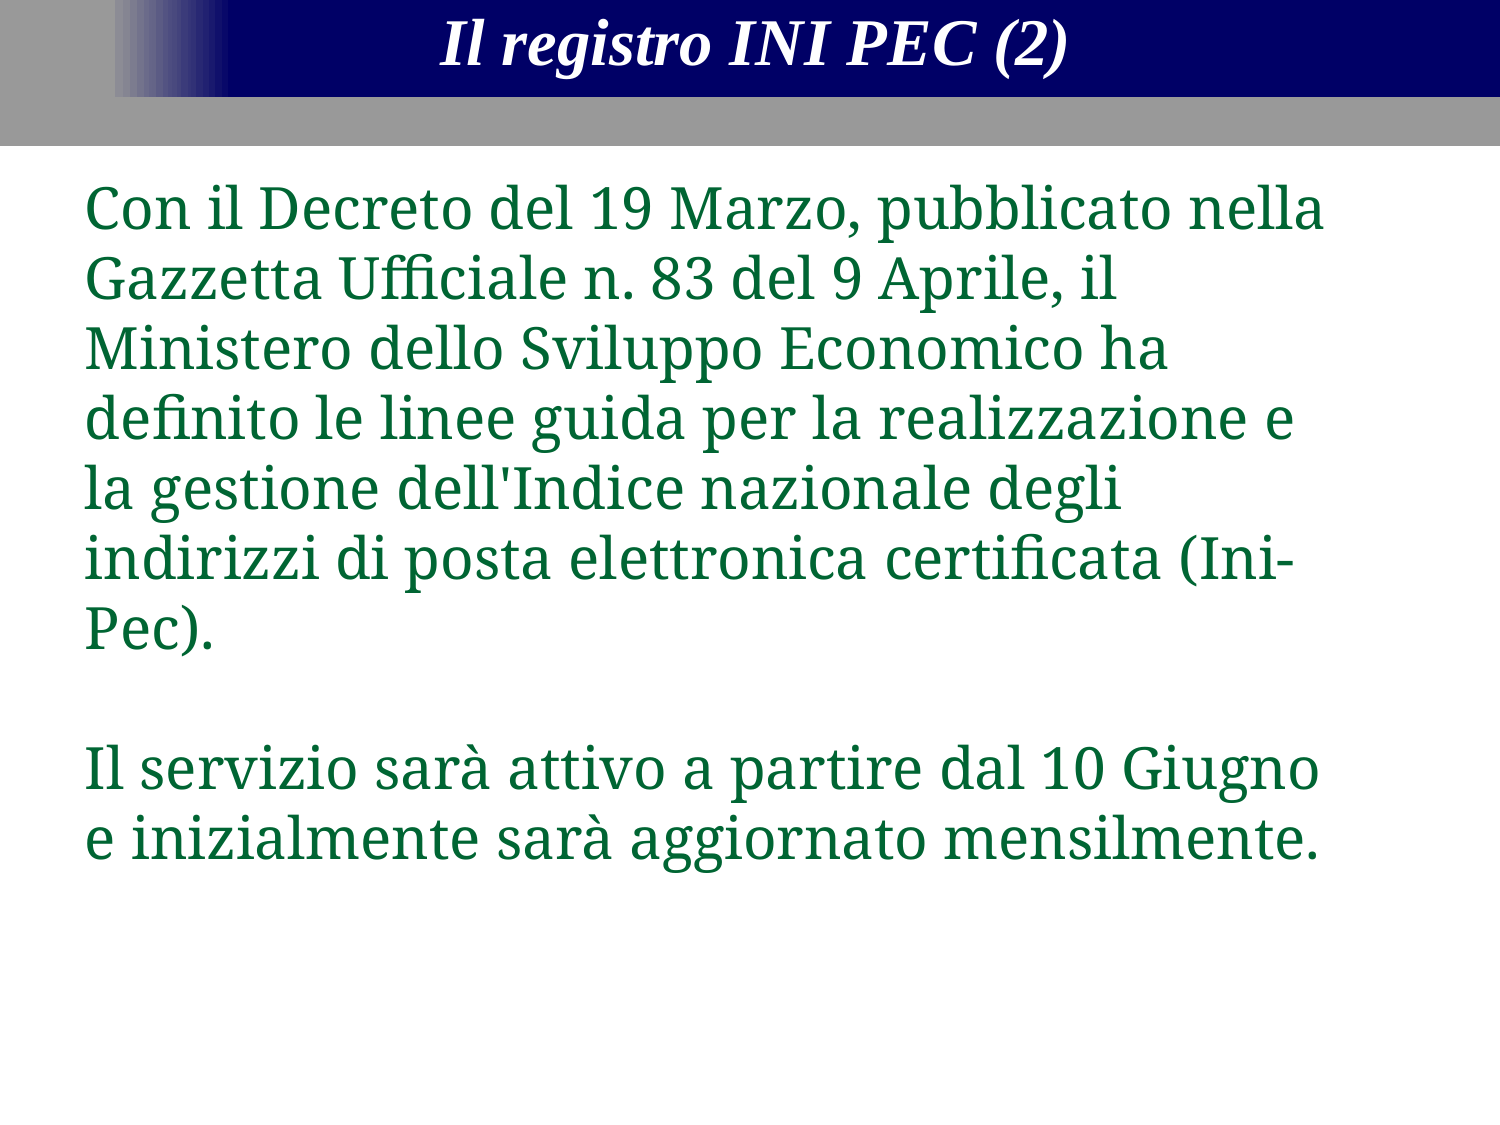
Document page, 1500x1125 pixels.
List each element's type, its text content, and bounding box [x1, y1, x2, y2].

text_box Con il Decreto del 19 Marzo, pubblicato nella Gazzetta Ufficiale n. 83 del 9 Aprile, il Ministero dello Sviluppo Economico ha definito le linee guida per la realizzazione e la gestione dell'Indice nazionale degli indirizzi di posta elettronica certificata (Ini-Pec). Il servizio sarà attivo a partire dal 10 Giugno e inizialmente sarà aggiornato mensilmente. [70, 164, 1348, 949]
text_box Il registro INI PEC (2) [93, 0, 1500, 129]
picture [0, 0, 1500, 1125]
